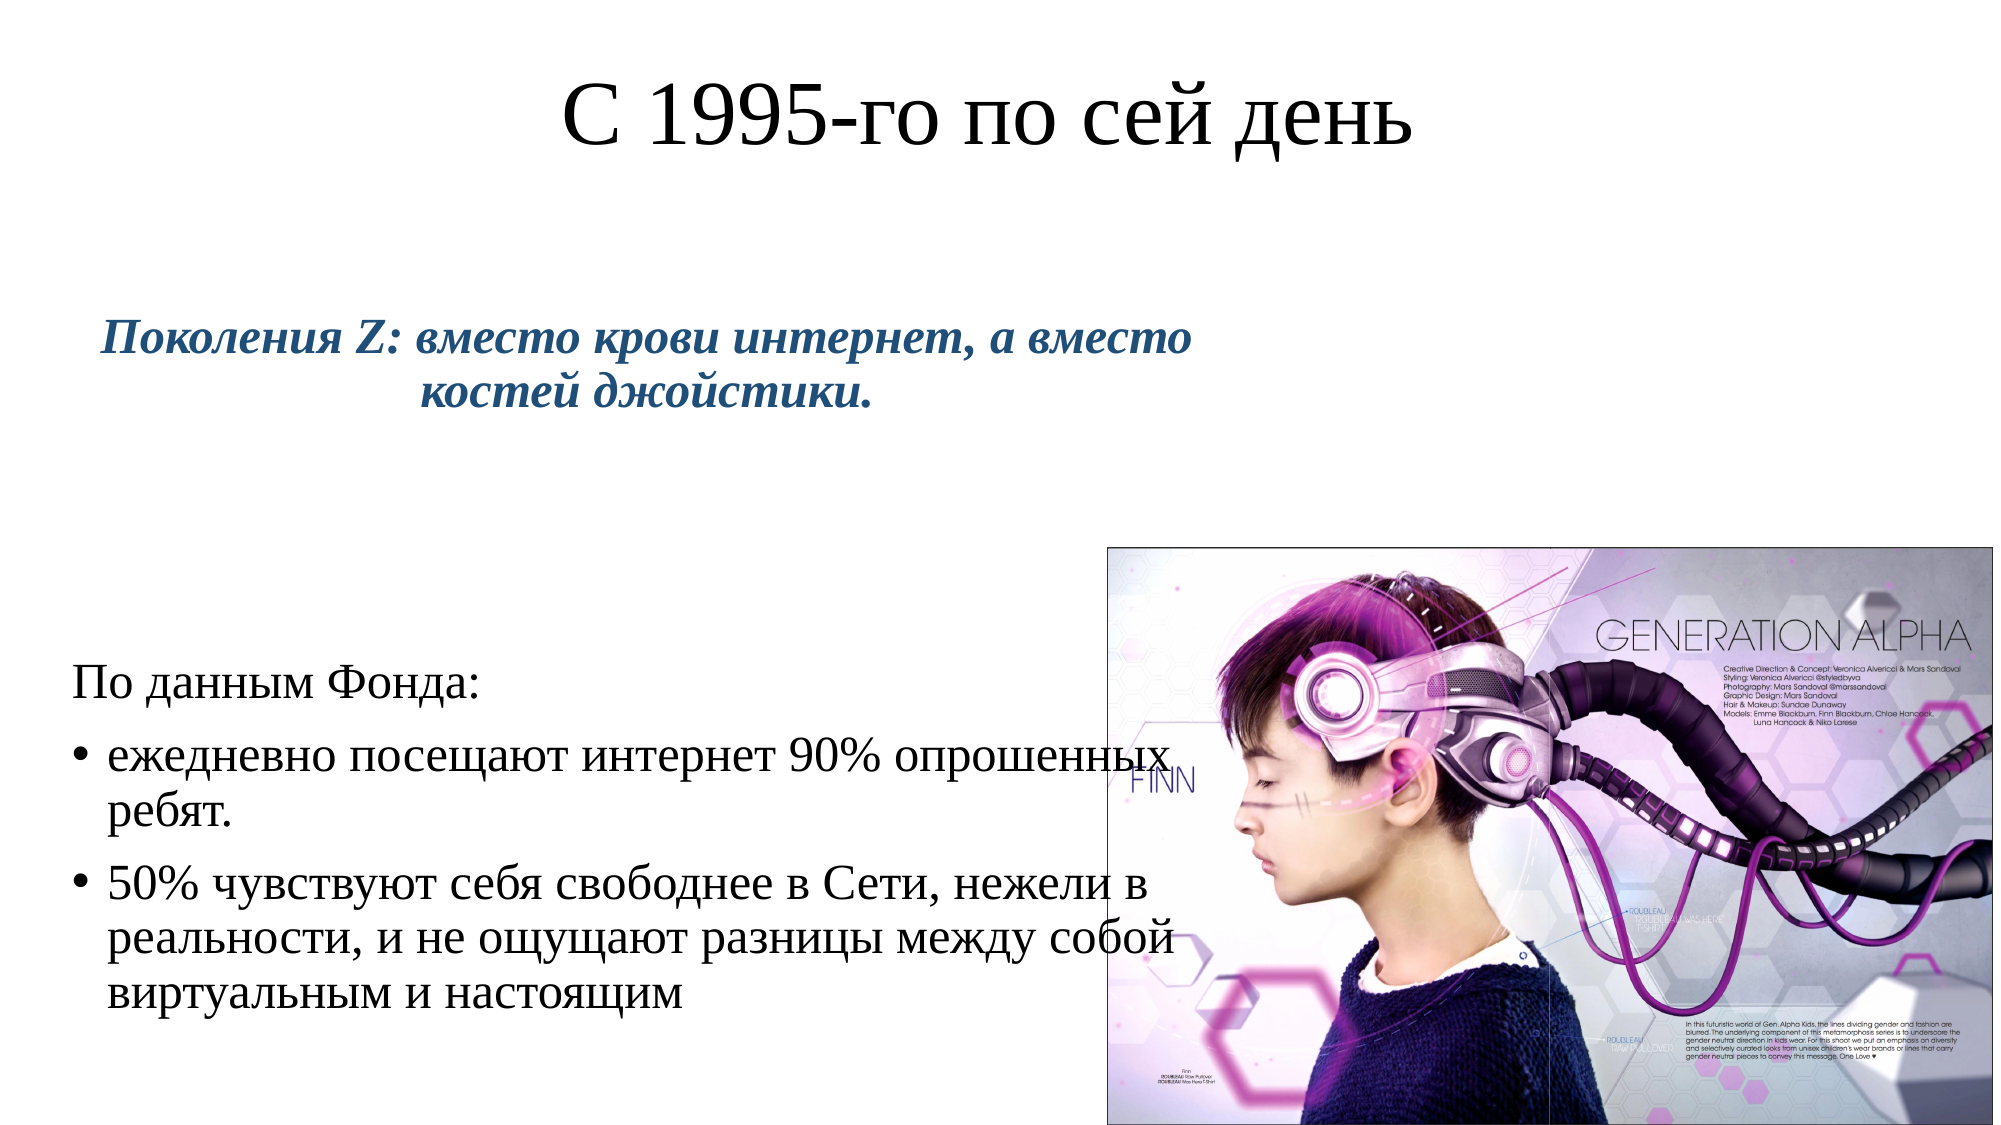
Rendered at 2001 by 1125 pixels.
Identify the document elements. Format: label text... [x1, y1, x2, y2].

picture [1107, 547, 1993, 1125]
title С 1995-го по сей день [137, 5, 1863, 224]
list Поколения Z: вместо крови интернет, а вместо костей джойстики. По данным Фонда: ежедневно посещают интернет 90% опрошенных ребят. 50% чувствуют себя свободнее в Сети, нежели в реальности, и не ощущают разницы между собой виртуальным и настоящим [56, 223, 1239, 1030]
